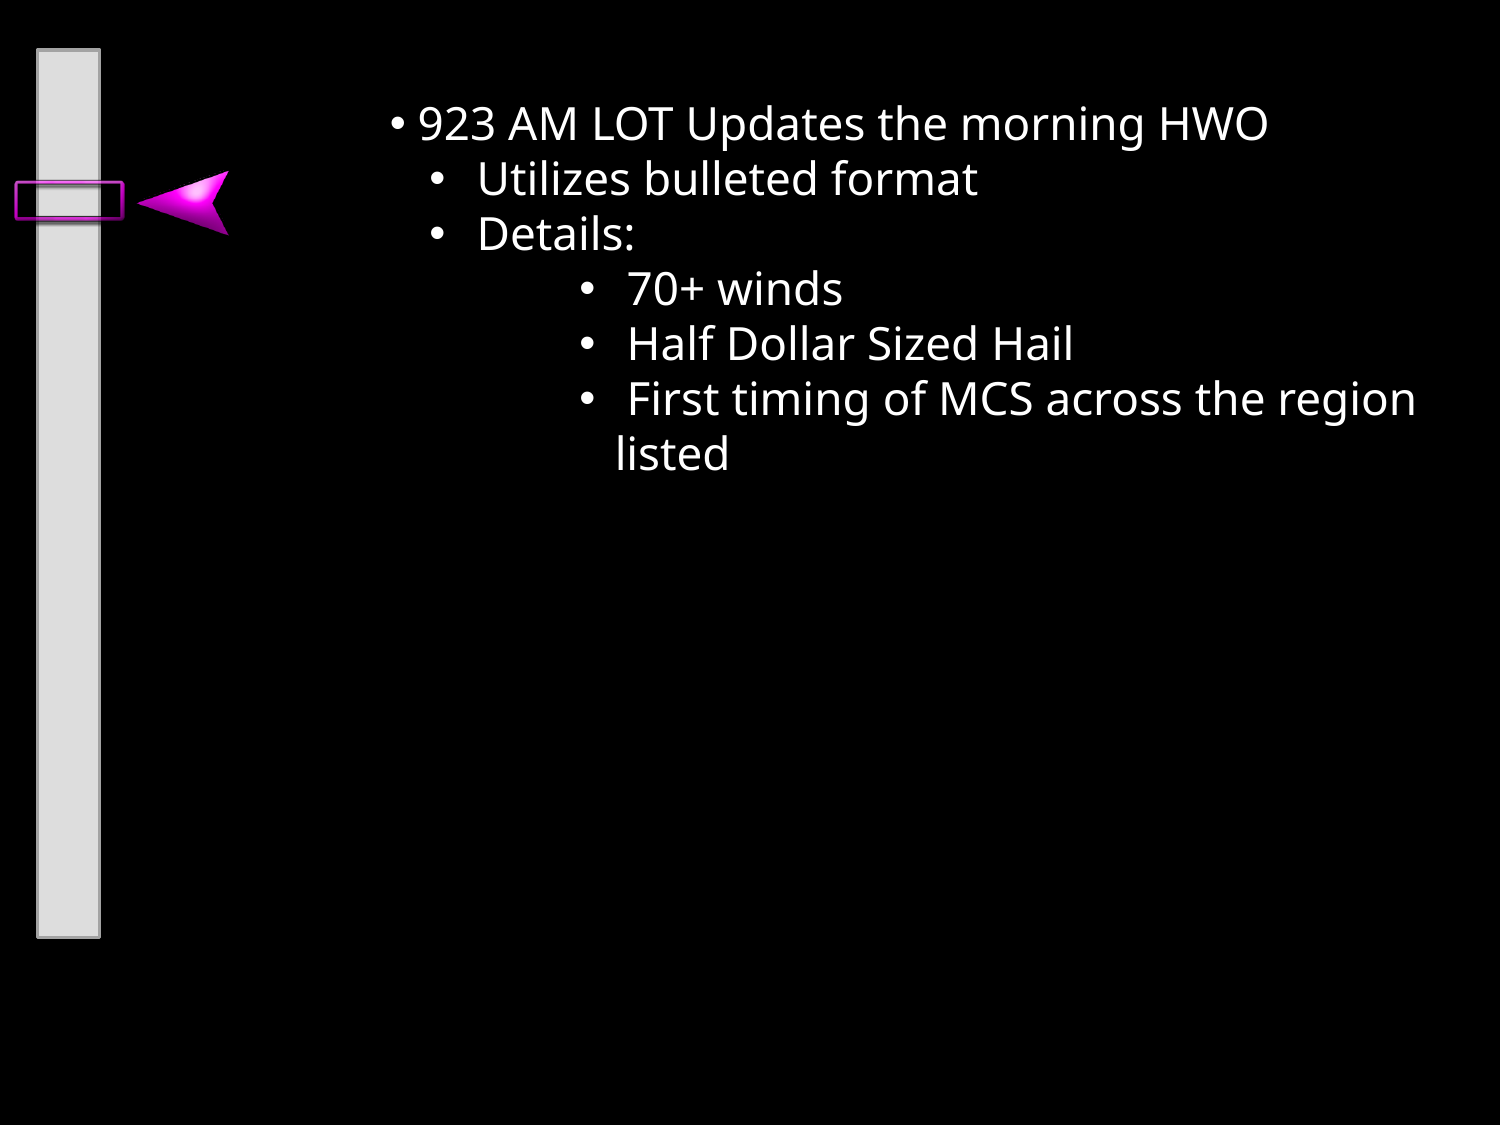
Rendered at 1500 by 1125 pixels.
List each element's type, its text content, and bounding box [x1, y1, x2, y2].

text_box [36, 48, 101, 173]
picture [0, 149, 243, 264]
text_box [36, 237, 101, 939]
text_box 923 AM LOT Updates the morning HWO Utilizes bulleted format Details: 70+ winds Half Dollar Sized Hail First timing of MCS across the region listed [375, 87, 1463, 623]
